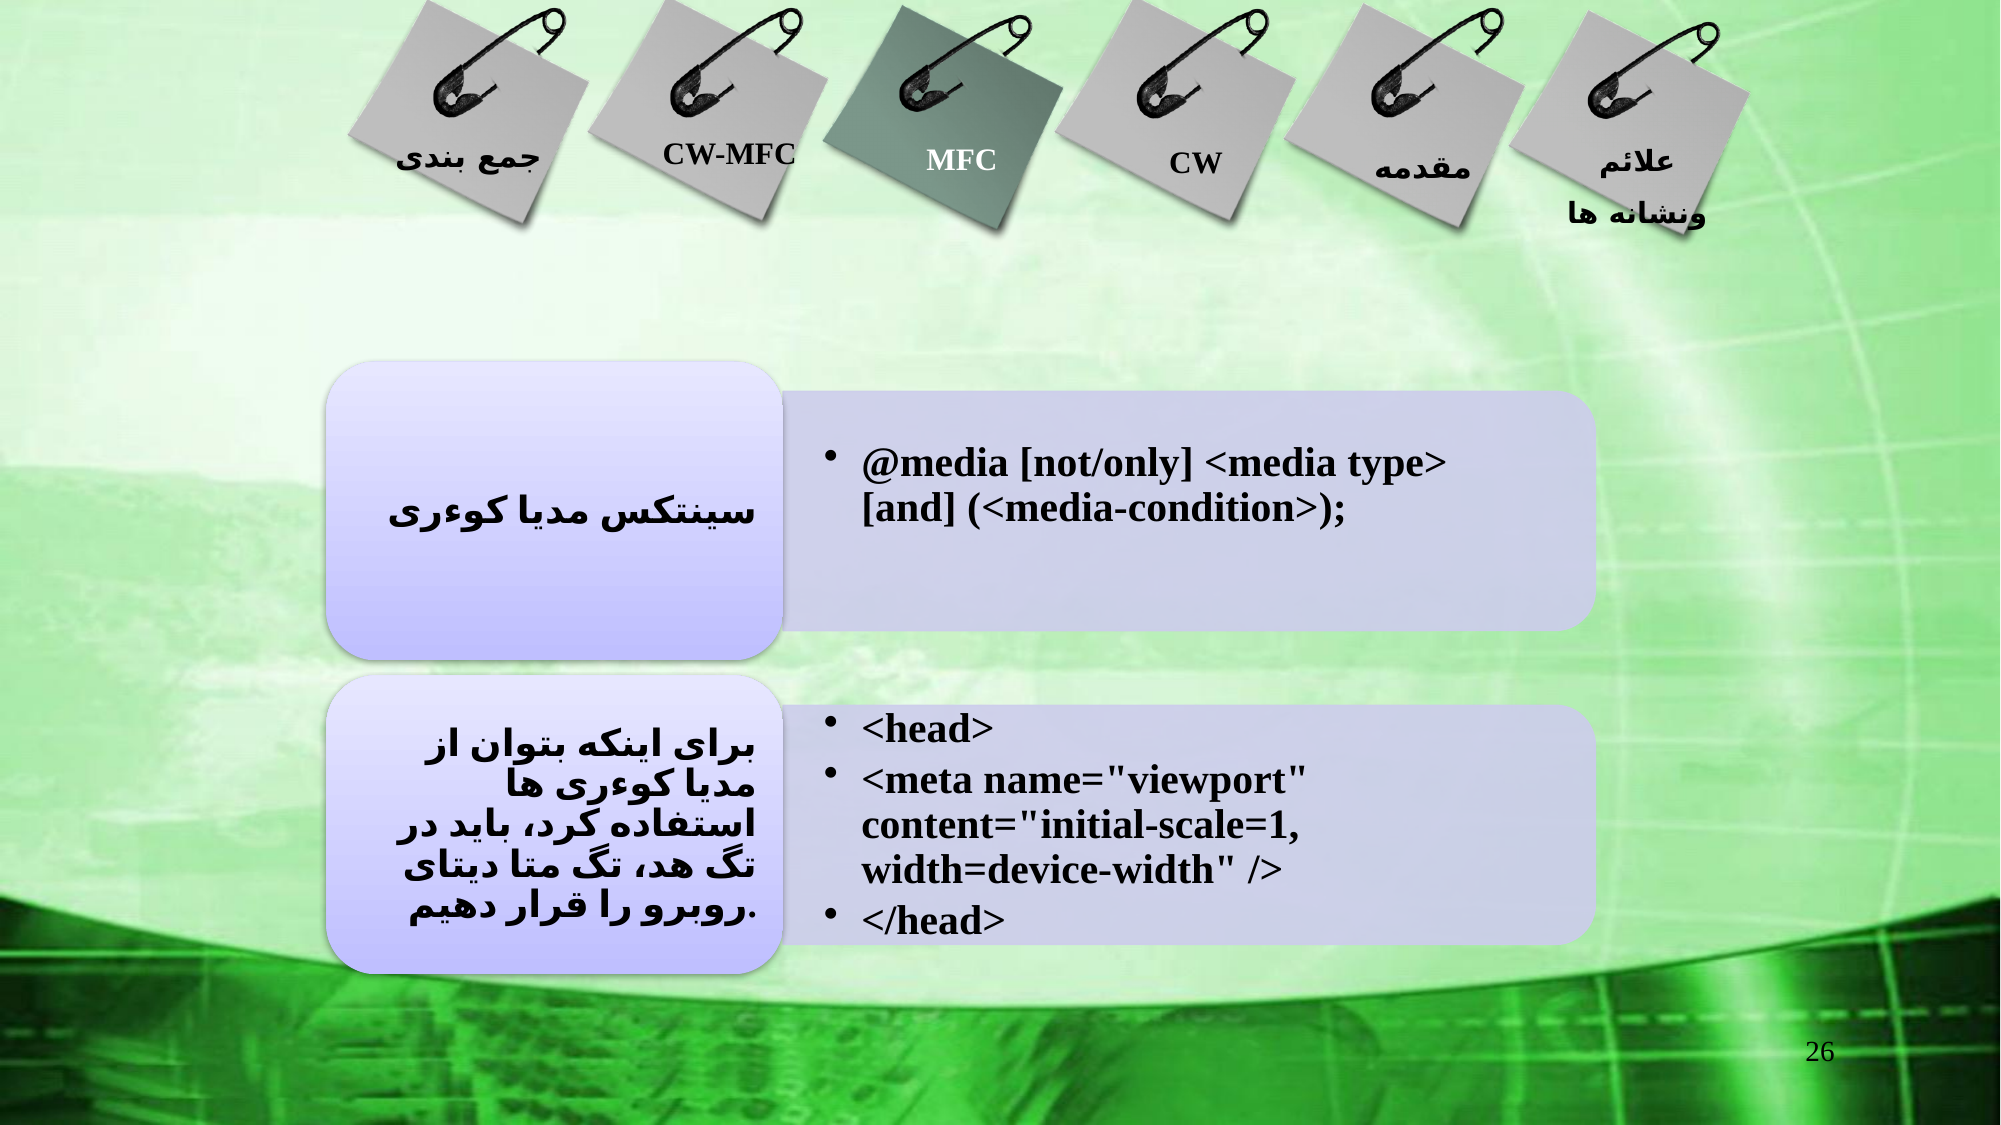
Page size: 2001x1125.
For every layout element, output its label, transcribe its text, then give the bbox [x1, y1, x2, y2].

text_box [326, 361, 1596, 975]
picture [0, 0, 2001, 1125]
slide_number 26 [1433, 1024, 1851, 1101]
